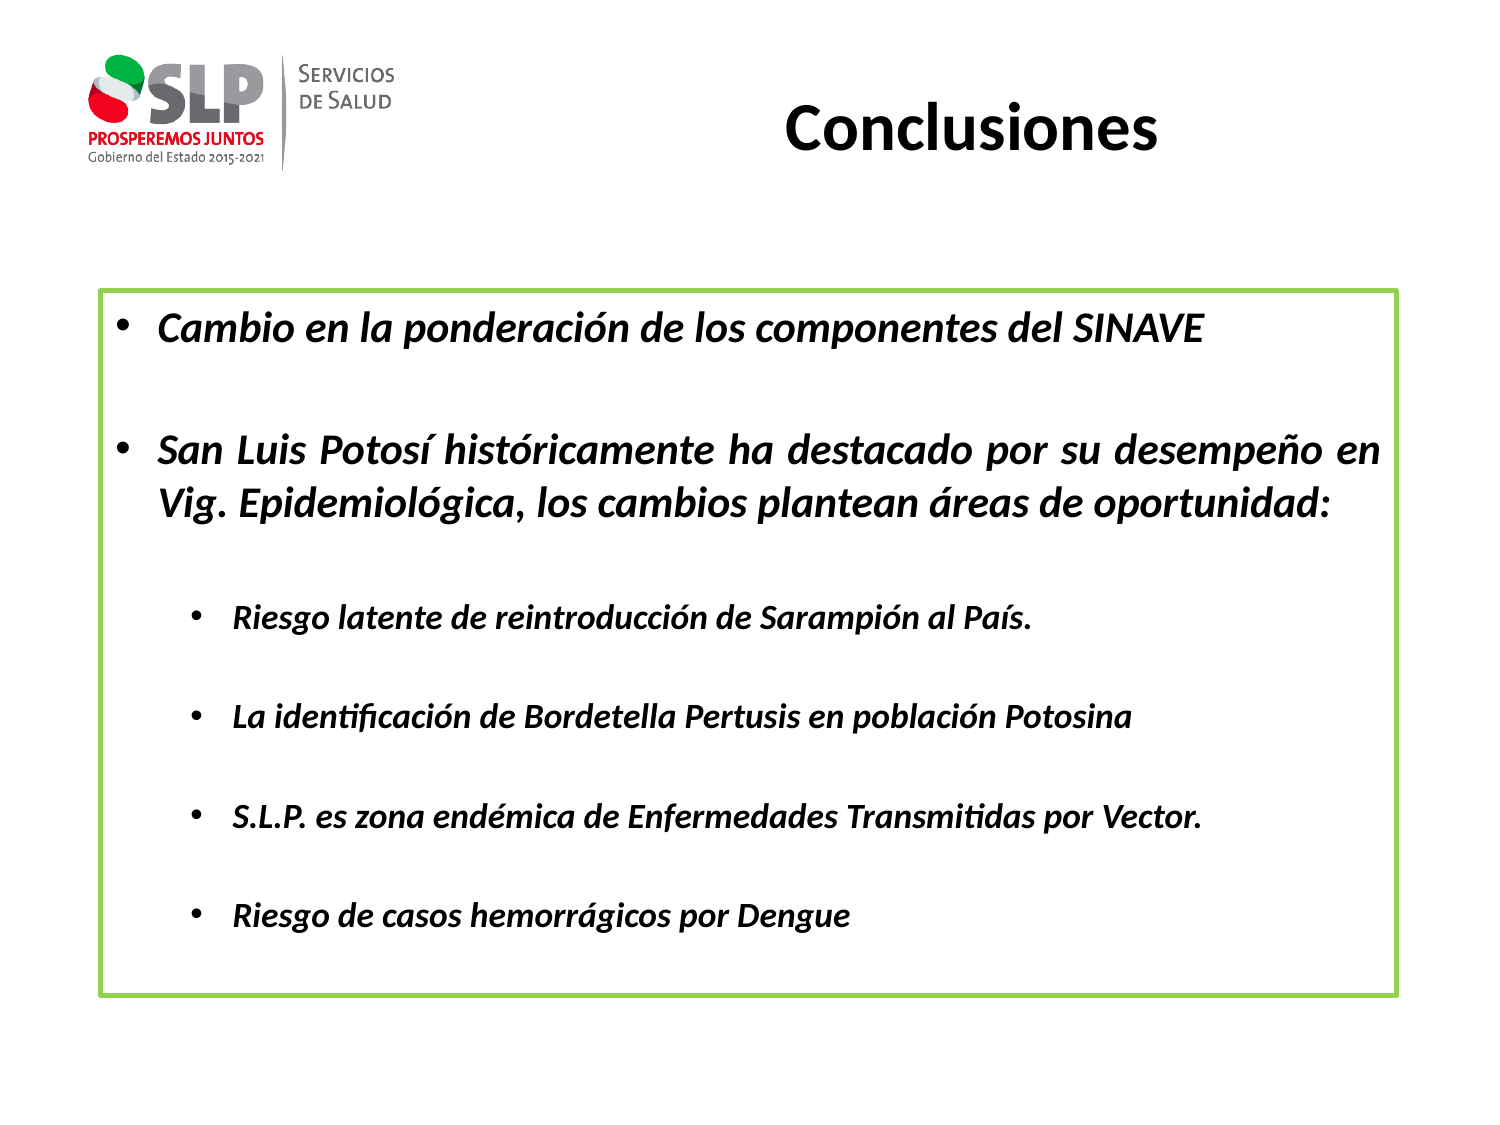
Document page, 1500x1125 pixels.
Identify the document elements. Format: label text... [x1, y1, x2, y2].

picture [88, 54, 394, 172]
title Conclusiones [537, 66, 1409, 181]
subtitle Cambio en la ponderación de los componentes del SINAVE San Luis Potosí históricamente ha destacado por su desempeño en Vig. Epidemiológica, los cambios plantean áreas de oportunidad: Riesgo latente de reintroducción de Sarampión al País. La identificación de Bordetella Pertusis en población Potosina S.L.P. es zona endémica de Enfermedades Transmitidas por Vector. Riesgo de casos hemorrágicos por Dengue [100, 290, 1397, 996]
